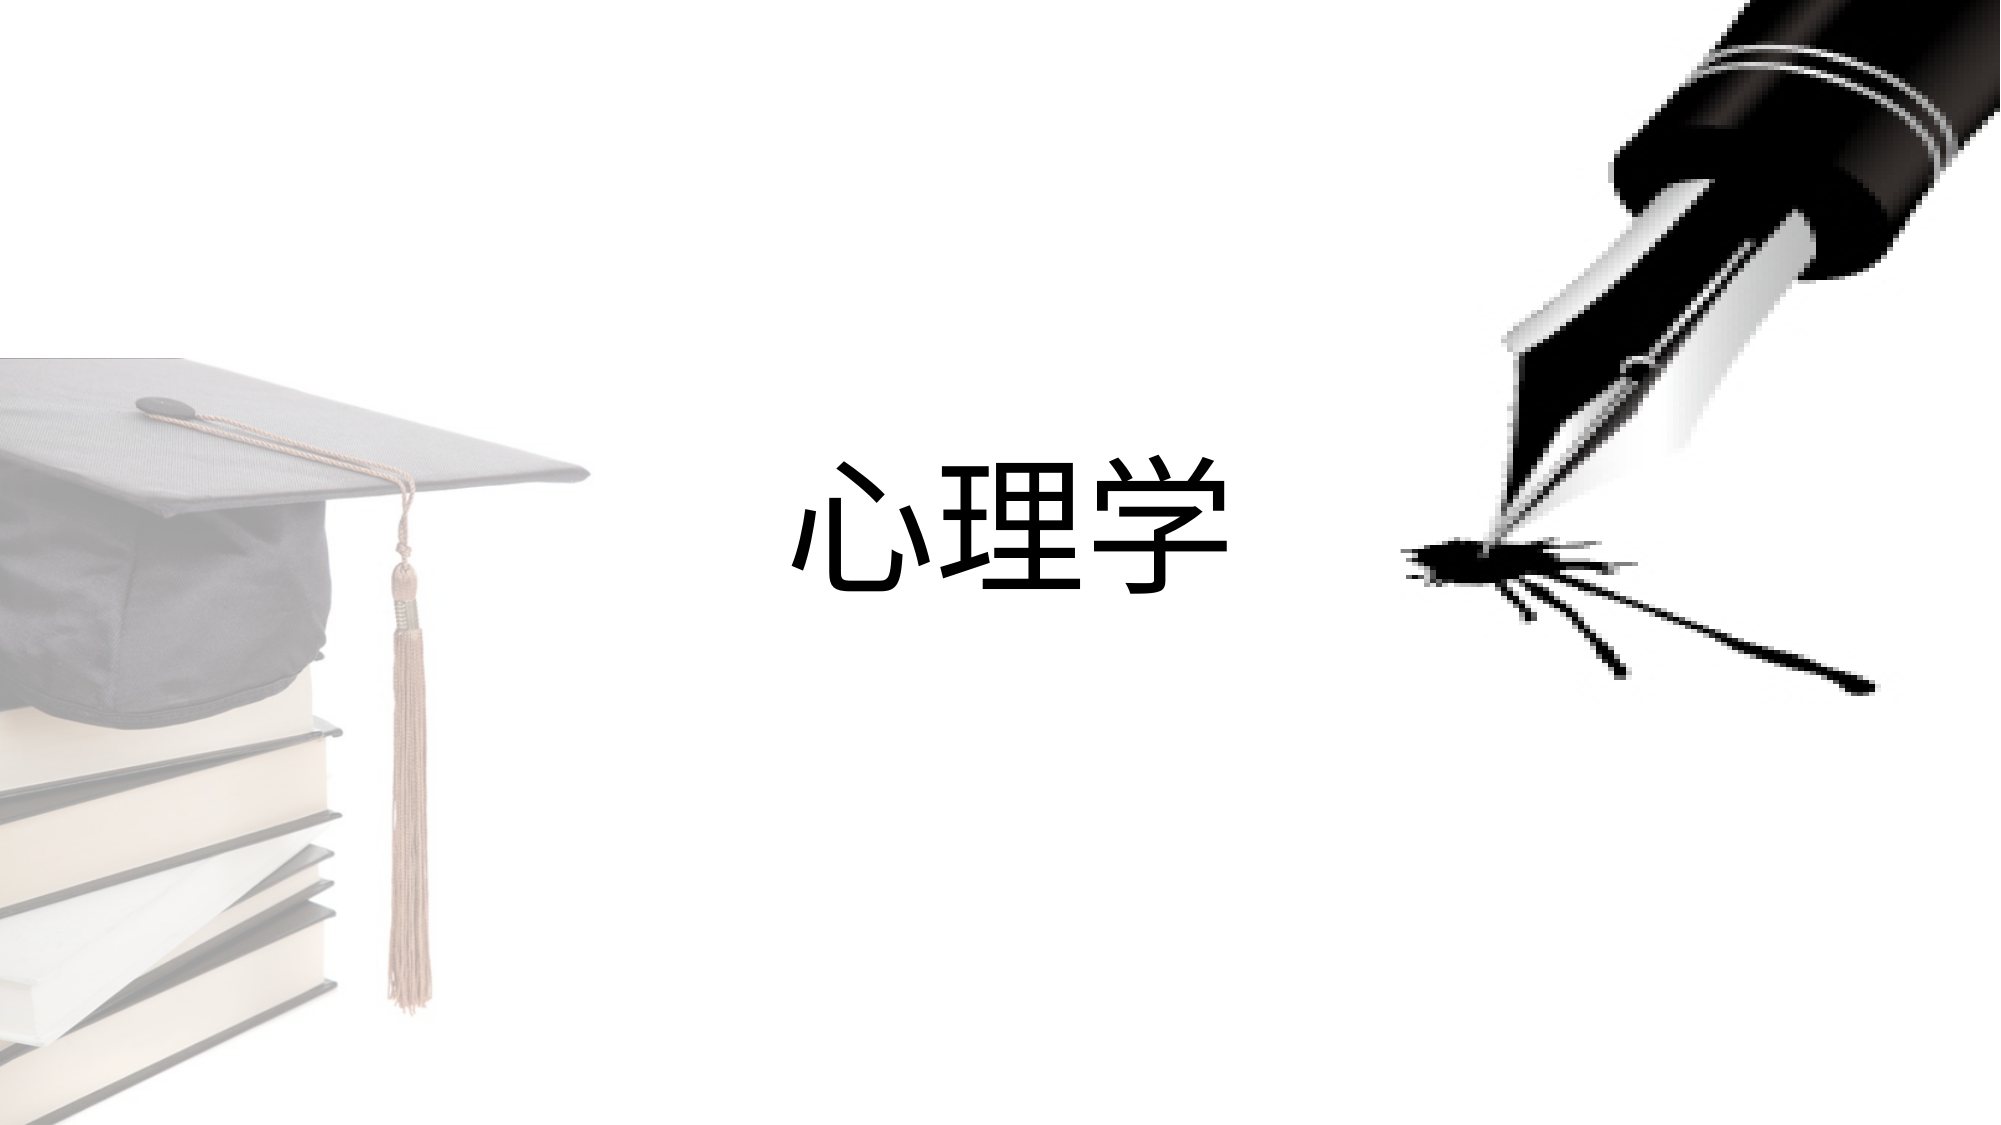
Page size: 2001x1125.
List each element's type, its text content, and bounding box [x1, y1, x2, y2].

picture [0, 358, 622, 1125]
title 心理学 [260, 230, 1400, 623]
picture [1400, 0, 2000, 708]
